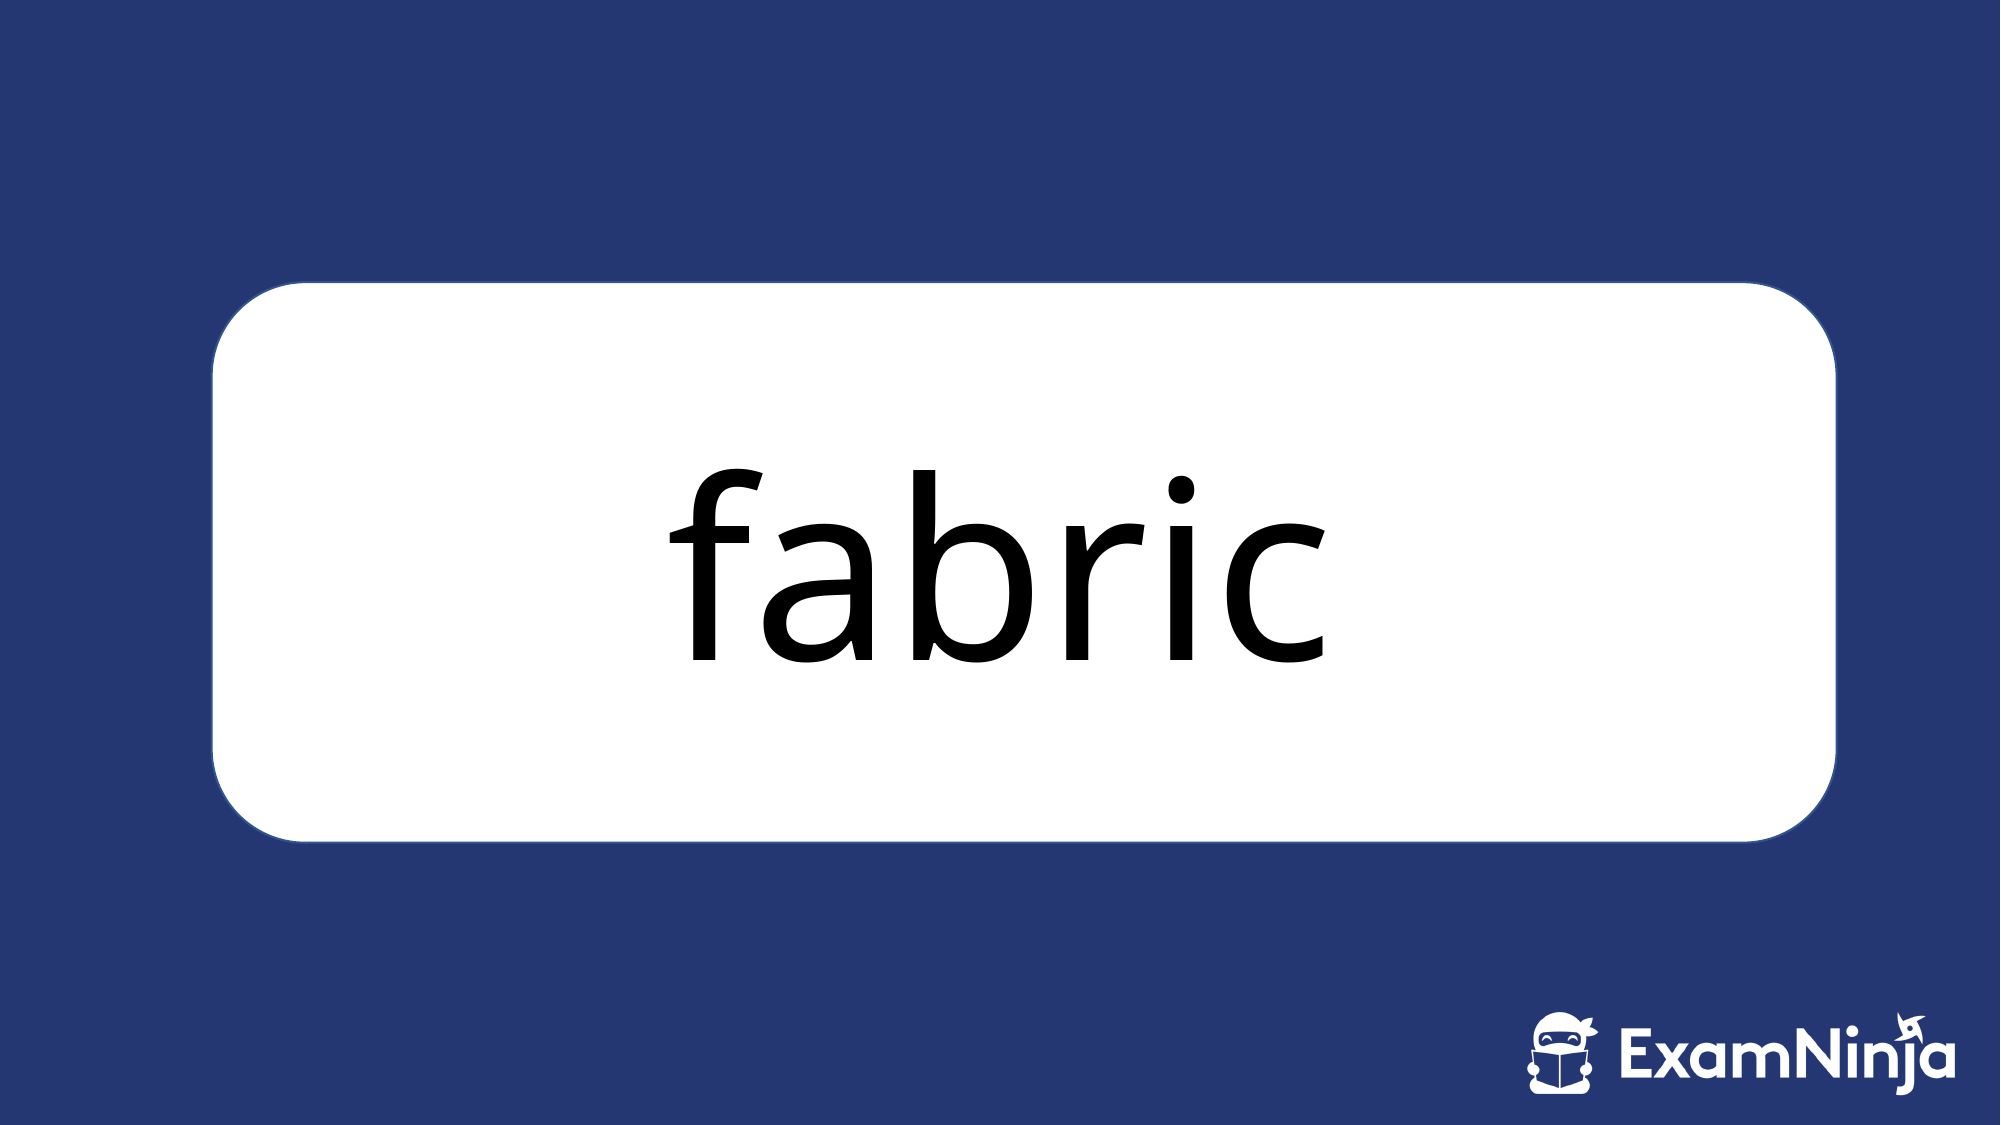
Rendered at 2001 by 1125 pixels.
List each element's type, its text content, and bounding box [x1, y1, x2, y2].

picture [1501, 1003, 1979, 1102]
text_box [210, 719, 1838, 844]
text_box fabric [143, 403, 1857, 719]
text_box [210, 281, 1838, 403]
